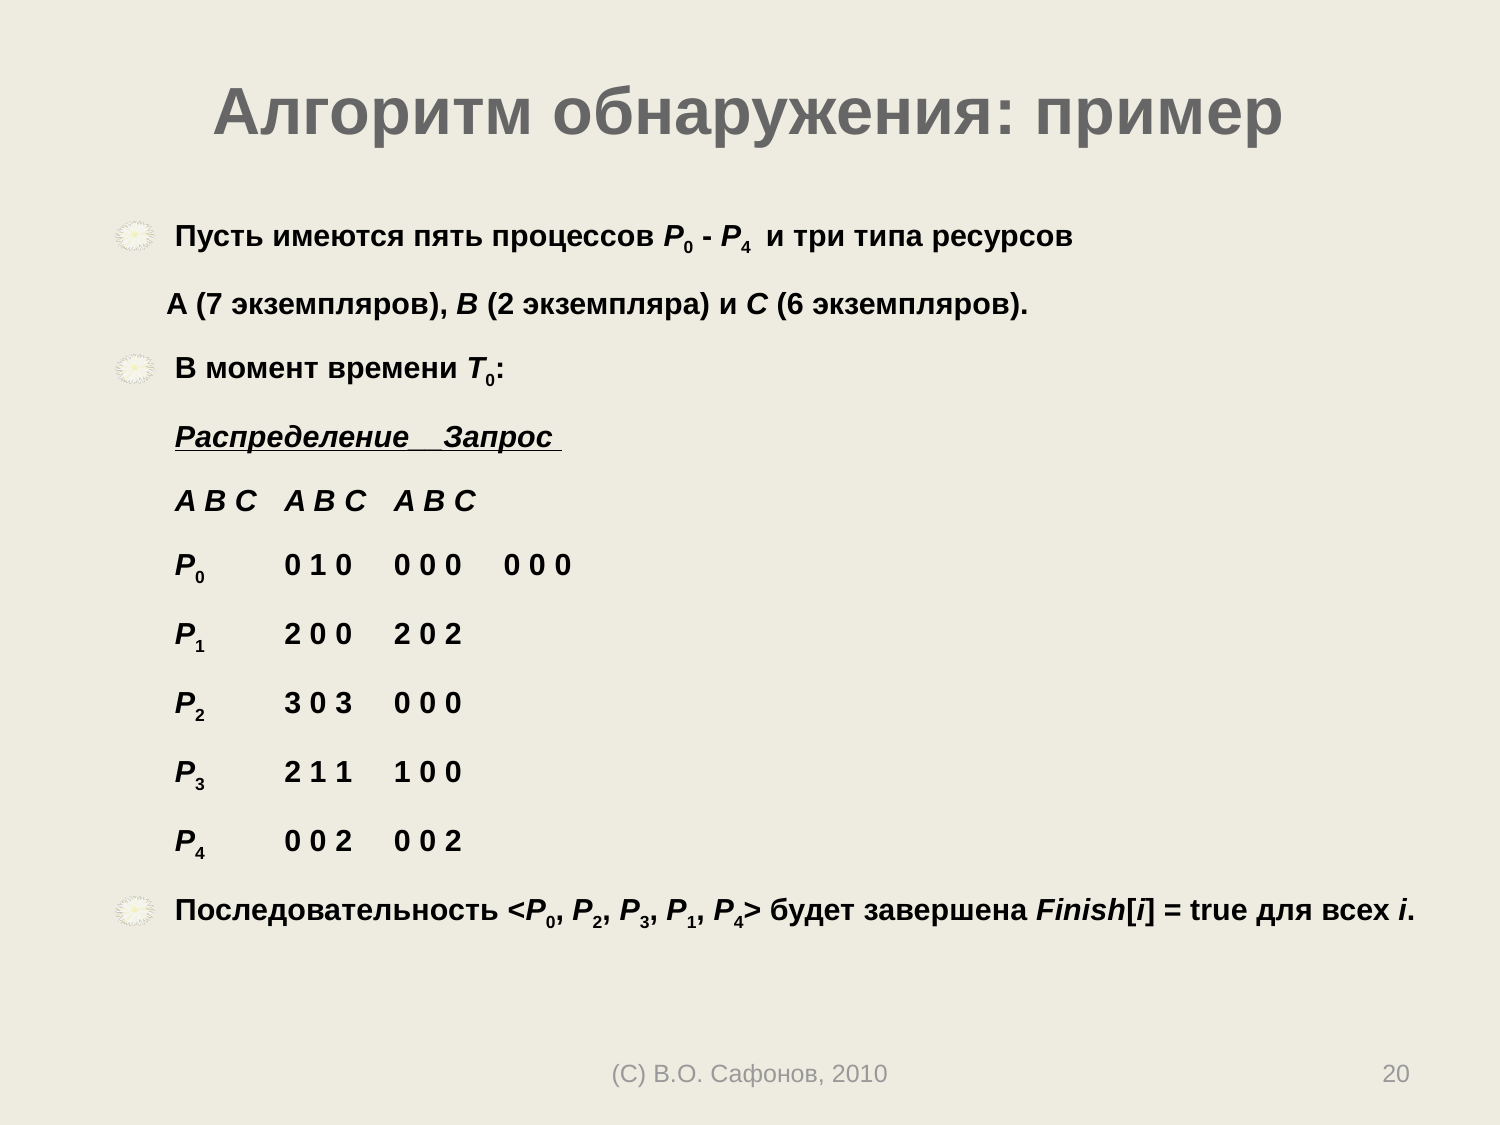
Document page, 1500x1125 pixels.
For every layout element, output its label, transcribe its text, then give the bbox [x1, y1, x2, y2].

picture [115, 221, 155, 251]
list Пусть имеются пять процессов P0 - P4 и три типа ресурсов A (7 экземпляров), B (2 экземпляра) и C (6 экземпляров). В момент времени T0: Распределение__Запрос A B C A B C A B C P0 0 1 0 0 0 0 0 0 0 P1 2 0 0 2 0 2 P2 3 0 3 0 0 0 P3 2 1 1 1 0 0 P4 0 0 2 0 0 2 Последовательность <P0, P2, P3, P1, P4> будет завершена Finish[i] = true для всех i. [100, 208, 1436, 981]
text_box 20 [1074, 1042, 1425, 1103]
picture [115, 896, 155, 926]
text_box (C) В.О. Сафонов, 2010 [512, 1042, 988, 1103]
title Алгоритм обнаружения: пример [74, 45, 1422, 171]
picture [115, 354, 155, 384]
